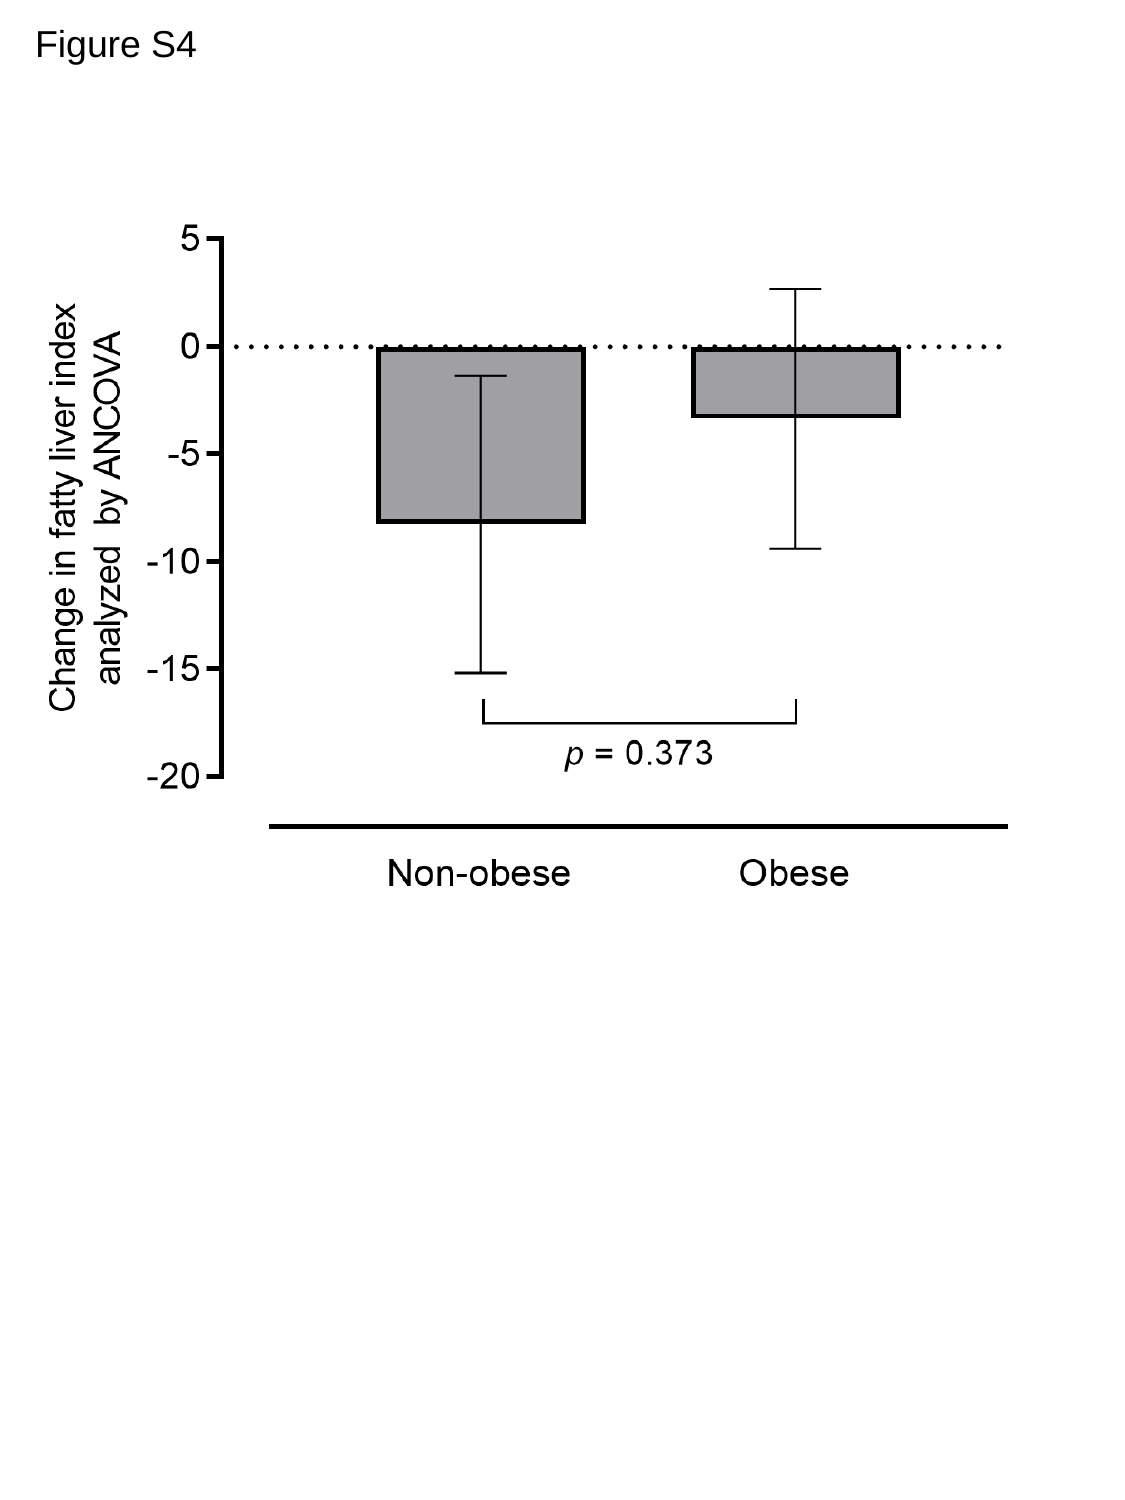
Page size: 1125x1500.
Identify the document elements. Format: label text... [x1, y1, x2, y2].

text_box Figure S4 [20, 12, 213, 73]
picture [5, 170, 1120, 906]
